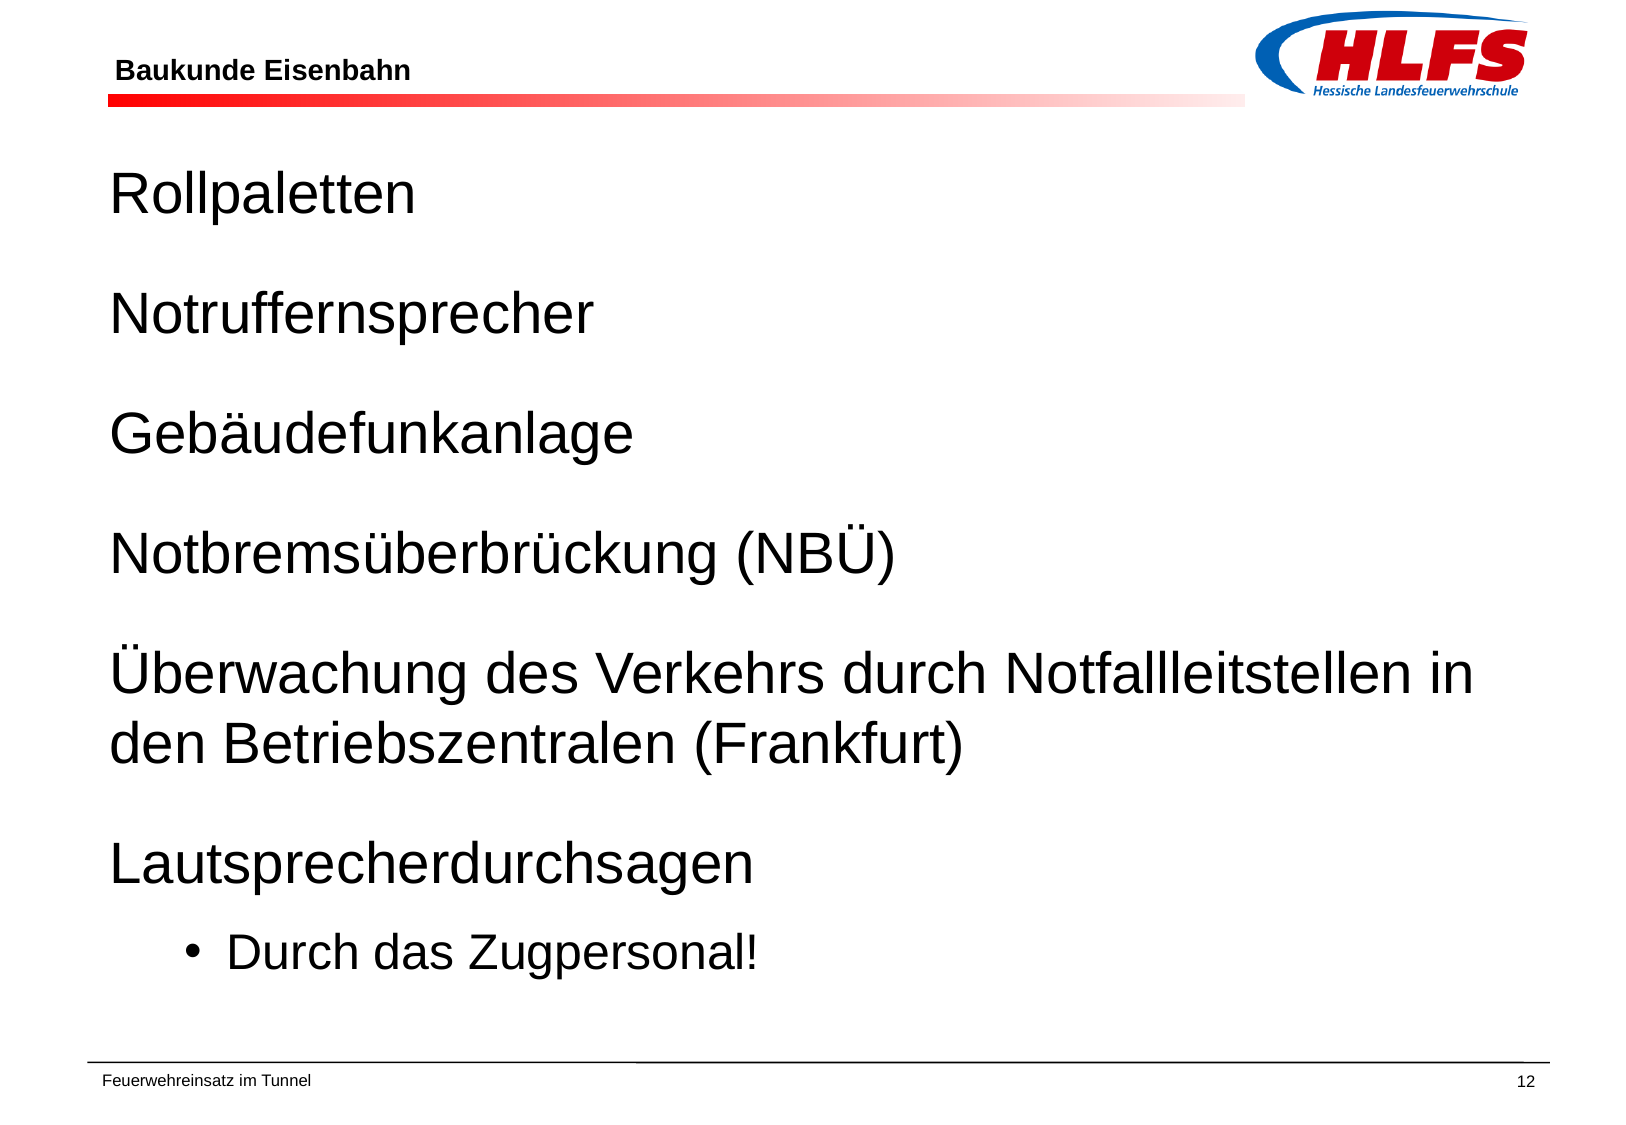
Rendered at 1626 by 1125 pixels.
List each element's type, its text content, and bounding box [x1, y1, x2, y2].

slide_number 12 [1212, 1062, 1552, 1091]
title Baukunde Eisenbahn [99, 37, 888, 101]
text_box Rollpaletten Notruffernsprecher Gebäudefunkanlage Notbremsüberbrückung (NBÜ) Überwachung des Verkehrs durch Notfallleitstellen in den Betriebszentralen (Frankfurt) Lautsprecherdurchsagen Durch das Zugpersonal! [94, 147, 1542, 988]
picture [1245, 0, 1538, 107]
footer Feuerwehreinsatz im Tunnel [87, 1062, 570, 1100]
